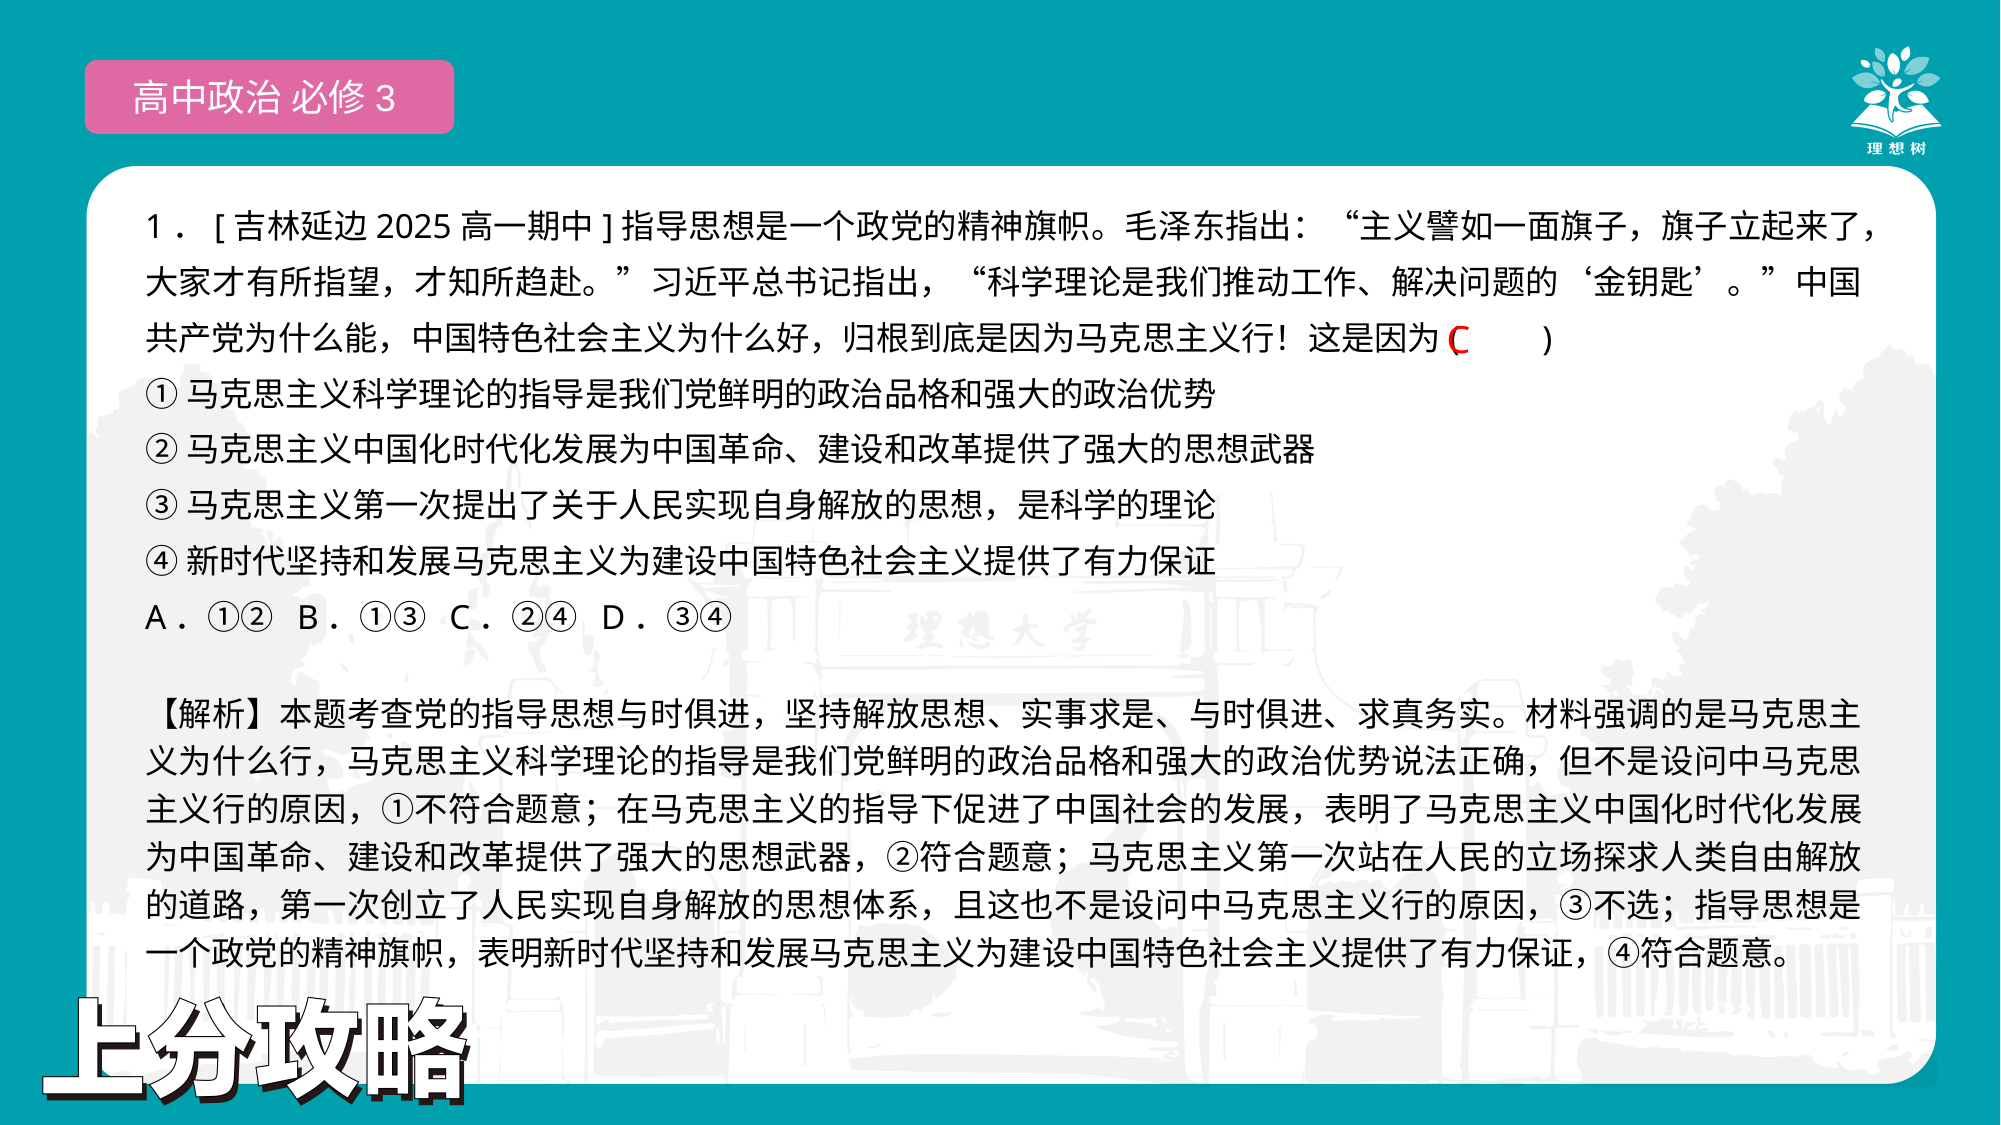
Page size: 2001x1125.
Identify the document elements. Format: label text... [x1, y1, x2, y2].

text_box 1．[吉林延边2025高一期中]指导思想是一个政党的精神旗帜。毛泽东指出：“主义譬如一面旗子，旗子立起来了，大家才有所指望，才知所趋赴。”习近平总书记指出，“科学理论是我们推动工作、解决问题的‘金钥匙’。”中国共产党为什么能，中国特色社会主义为什么好，归根到底是因为马克思主义行！这是因为( ) ①马克思主义科学理论的指导是我们党鲜明的政治品格和强大的政治优势 ②马克思主义中国化时代化发展为中国革命、建设和改革提供了强大的思想武器 ③马克思主义第一次提出了关于人民实现自身解放的思想，是科学的理论 ④新时代坚持和发展马克思主义为建设中国特色社会主义提供了有力保证 A．①② B．①③ C．②④ D．③④ [130, 181, 1880, 644]
text_box 【解析】本题考查党的指导思想与时俱进，坚持解放思想、实事求是、与时俱进、求真务实。材料强调的是马克思主义为什么行，马克思主义科学理论的指导是我们党鲜明的政治品格和强大的政治优势说法正确，但不是设问中马克思主义行的原因，①不符合题意；在马克思主义的指导下促进了中国社会的发展，表明了马克思主义中国化时代化发展为中国革命、建设和改革提供了强大的思想武器，②符合题意；马克思主义第一次站在人民的立场探求人类自由解放的道路，第一次创立了人民实现自身解放的思想体系，且这也不是设问中马克思主义行的原因，③不选；指导思想是一个政党的精神旗帜，表明新时代坚持和发展马克思主义为建设中国特色社会主义提供了有力保证，④符合题意。 [130, 677, 1880, 980]
text_box C [1422, 286, 1539, 369]
picture [0, 0, 2001, 1125]
text_box 高中政治 必修3 [83, 58, 456, 135]
